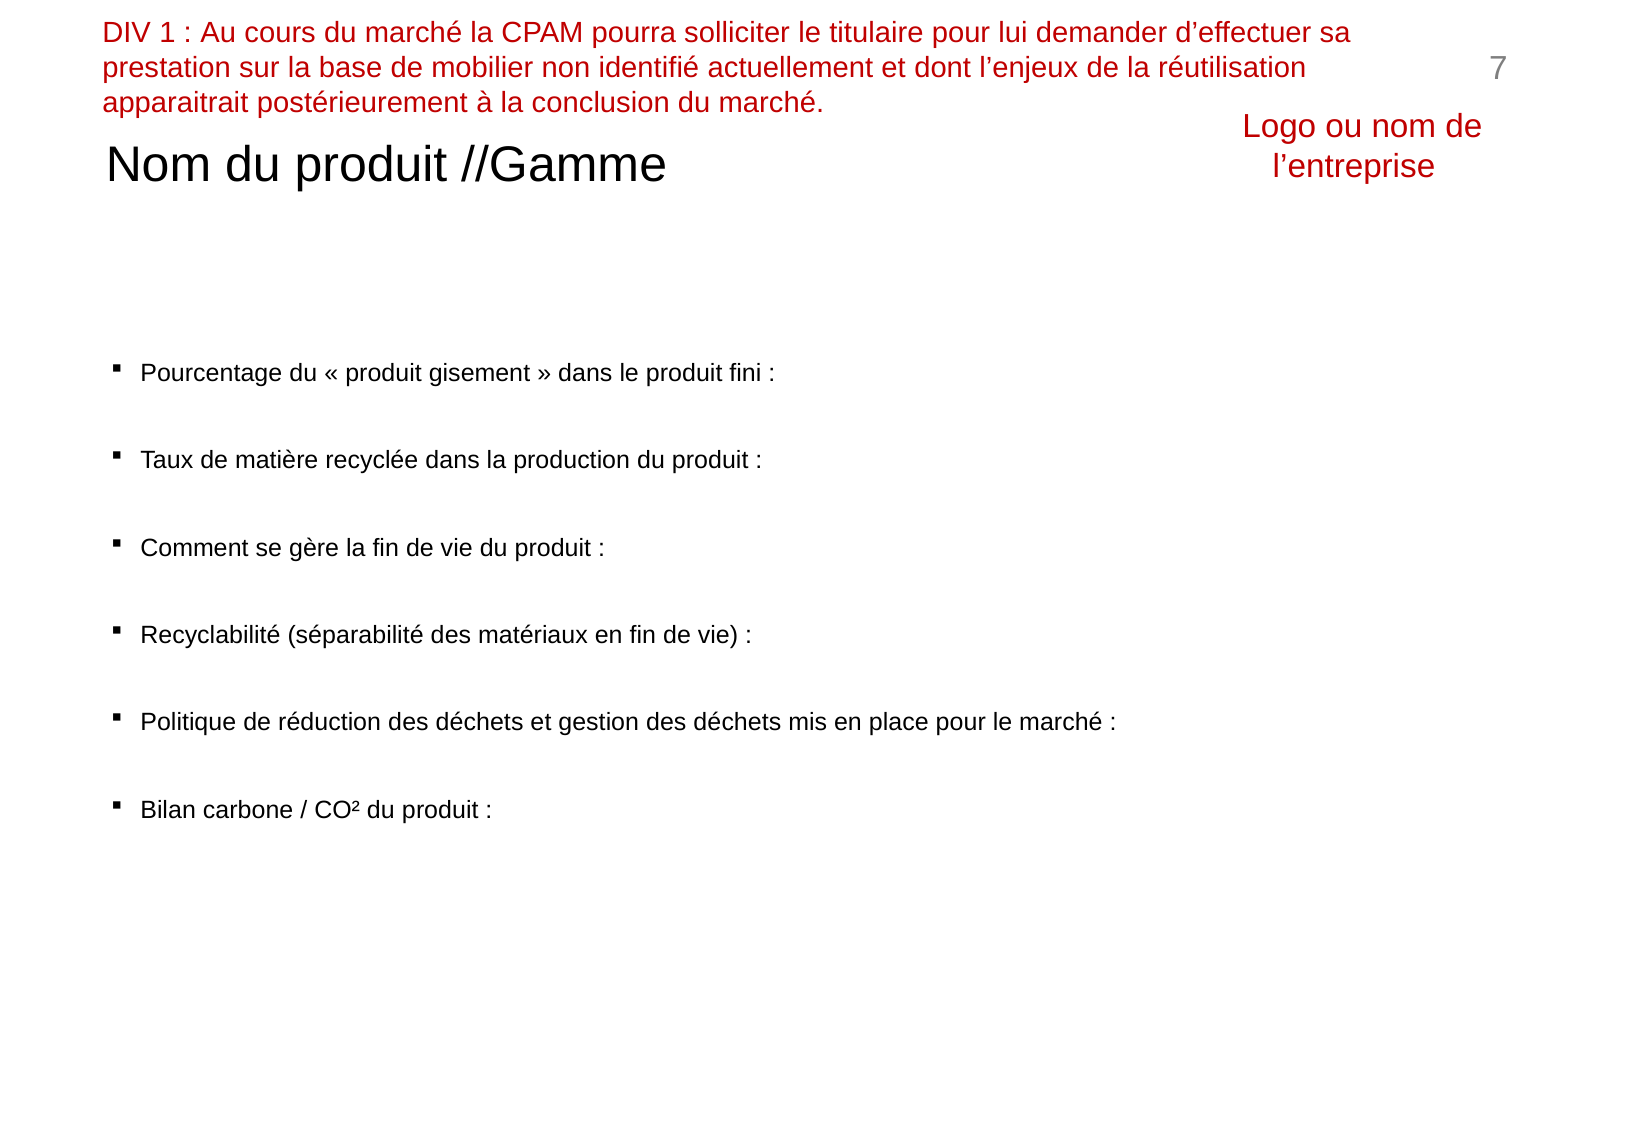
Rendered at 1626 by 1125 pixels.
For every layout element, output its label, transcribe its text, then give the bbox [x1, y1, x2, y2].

slide_number 7 [1426, 19, 1523, 91]
list Nom du produit //Gamme [91, 109, 1523, 215]
text_box Logo ou nom de l’entreprise [1141, 91, 1567, 197]
text_box Pourcentage du « produit gisement » dans le produit fini : Taux de matière recyclée dans la production du produit : Comment se gère la fin de vie du produit : Recyclabilité (séparabilité des matériaux en fin de vie) : Politique de réduction des déchets et gestion des déchets mis en place pour le marché : Bilan carbone / CO² du produit : [81, 304, 1333, 1067]
title DIV 1 : Au cours du marché la CPAM pourra solliciter le titulaire pour lui demander d’effectuer sa prestation sur la base de mobilier non identifié actuellement et dont l’enjeux de la réutilisation apparaitrait postérieurement à la conclusion du marché. [102, 19, 1426, 109]
